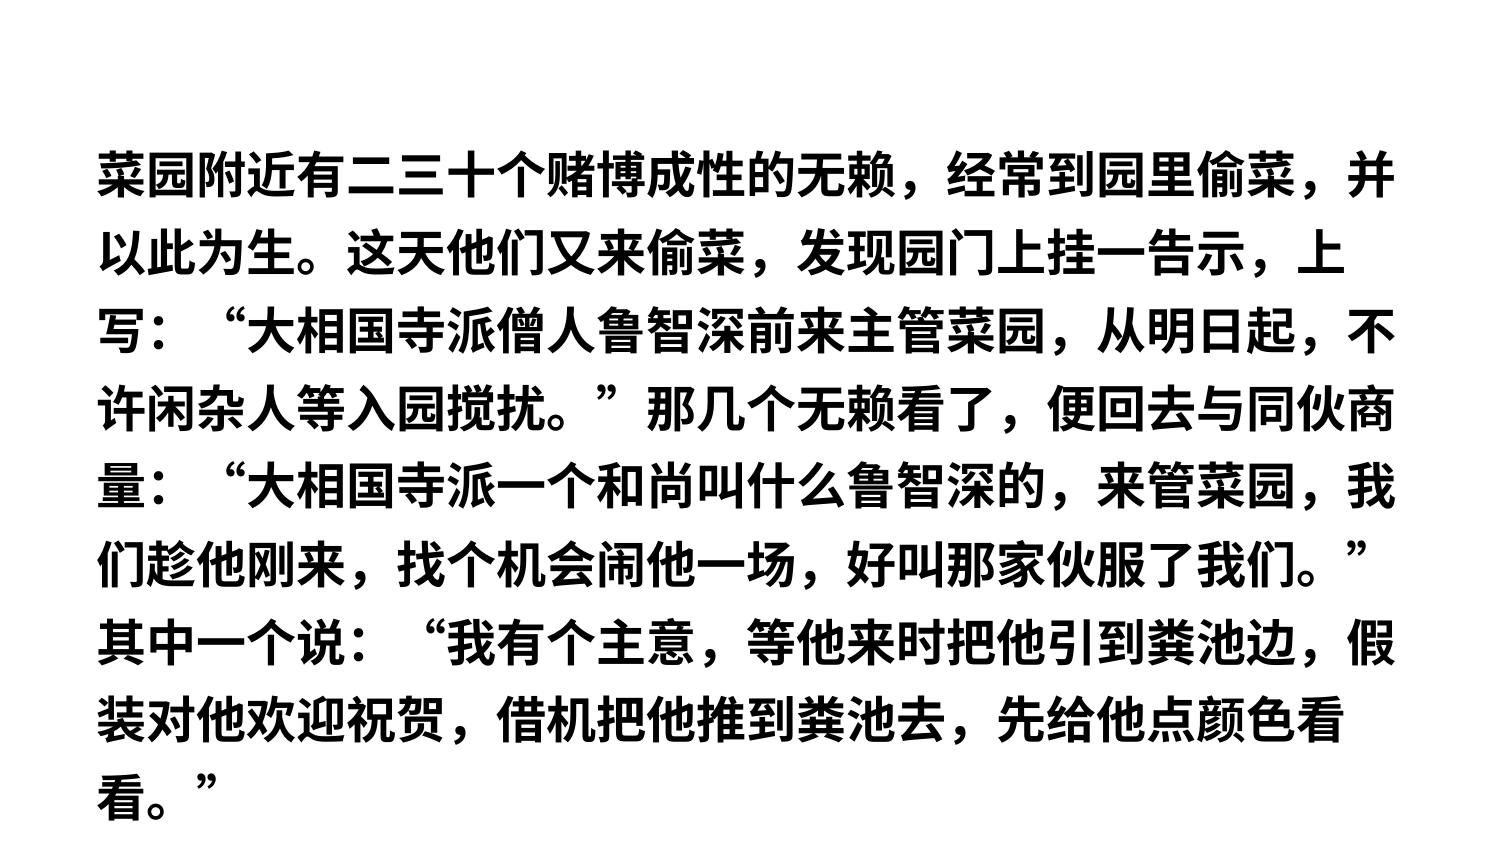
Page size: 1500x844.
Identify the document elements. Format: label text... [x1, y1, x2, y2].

text_box 菜园附近有二三十个赌博成性的无赖，经常到园里偷菜，并以此为生。这天他们又来偷菜，发现园门上挂一告示，上写：“大相国寺派僧人鲁智深前来主管菜园，从明日起，不许闲杂人等入园搅扰。”那几个无赖看了，便回去与同伙商量：“大相国寺派一个和尚叫什么鲁智深的，来管菜园，我们趁他刚来，找个机会闹他一场，好叫那家伙服了我们。”其中一个说：“我有个主意，等他来时把他引到粪池边，假装对他欢迎祝贺，借机把他推到粪池去，先给他点颜色看看。” [81, 117, 1459, 835]
